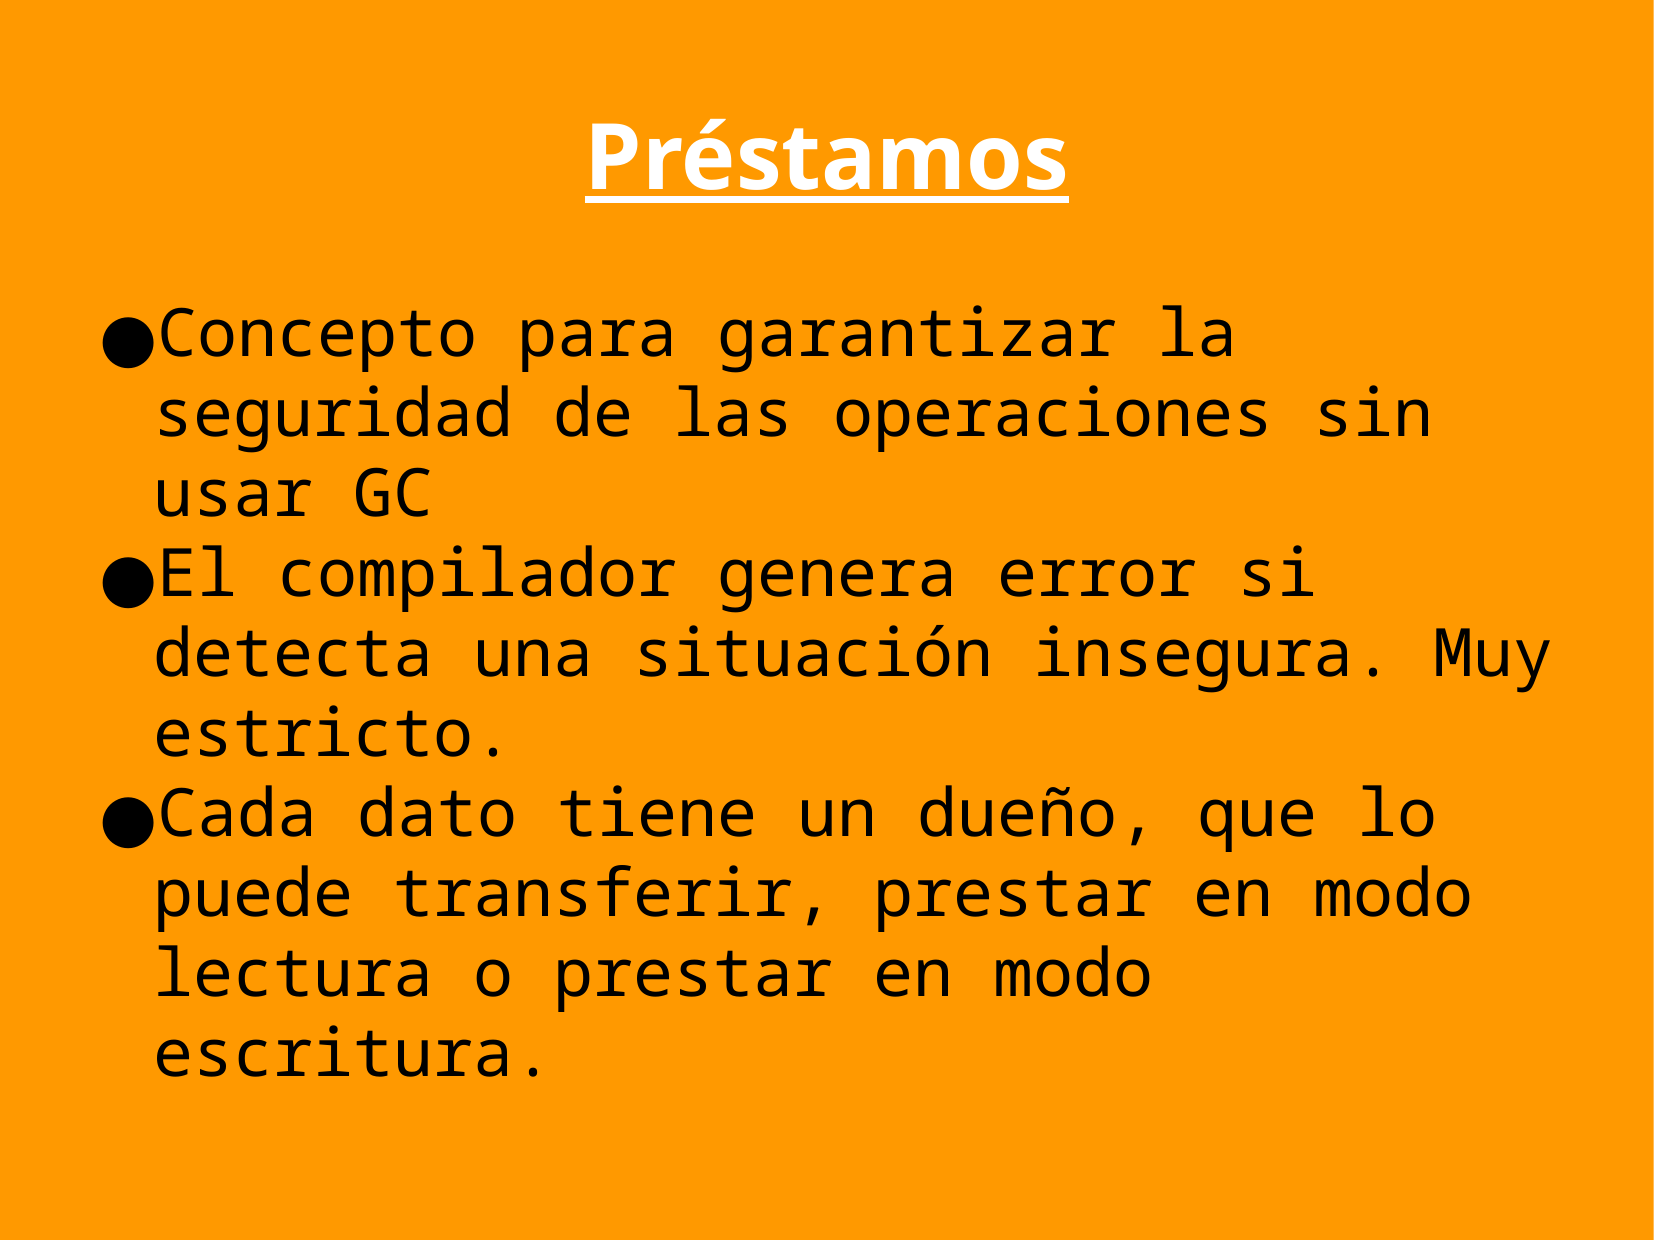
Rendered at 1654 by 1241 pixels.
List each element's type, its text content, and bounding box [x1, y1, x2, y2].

text_box Concepto para garantizar la seguridad de las operaciones sin usar GC El compilador genera error si detecta una situación insegura. Muy estricto. Cada dato tiene un dueño, que lo puede transferir, prestar en modo lectura o prestar en modo escritura. [82, 290, 1571, 1010]
text_box Préstamos [82, 49, 1571, 257]
